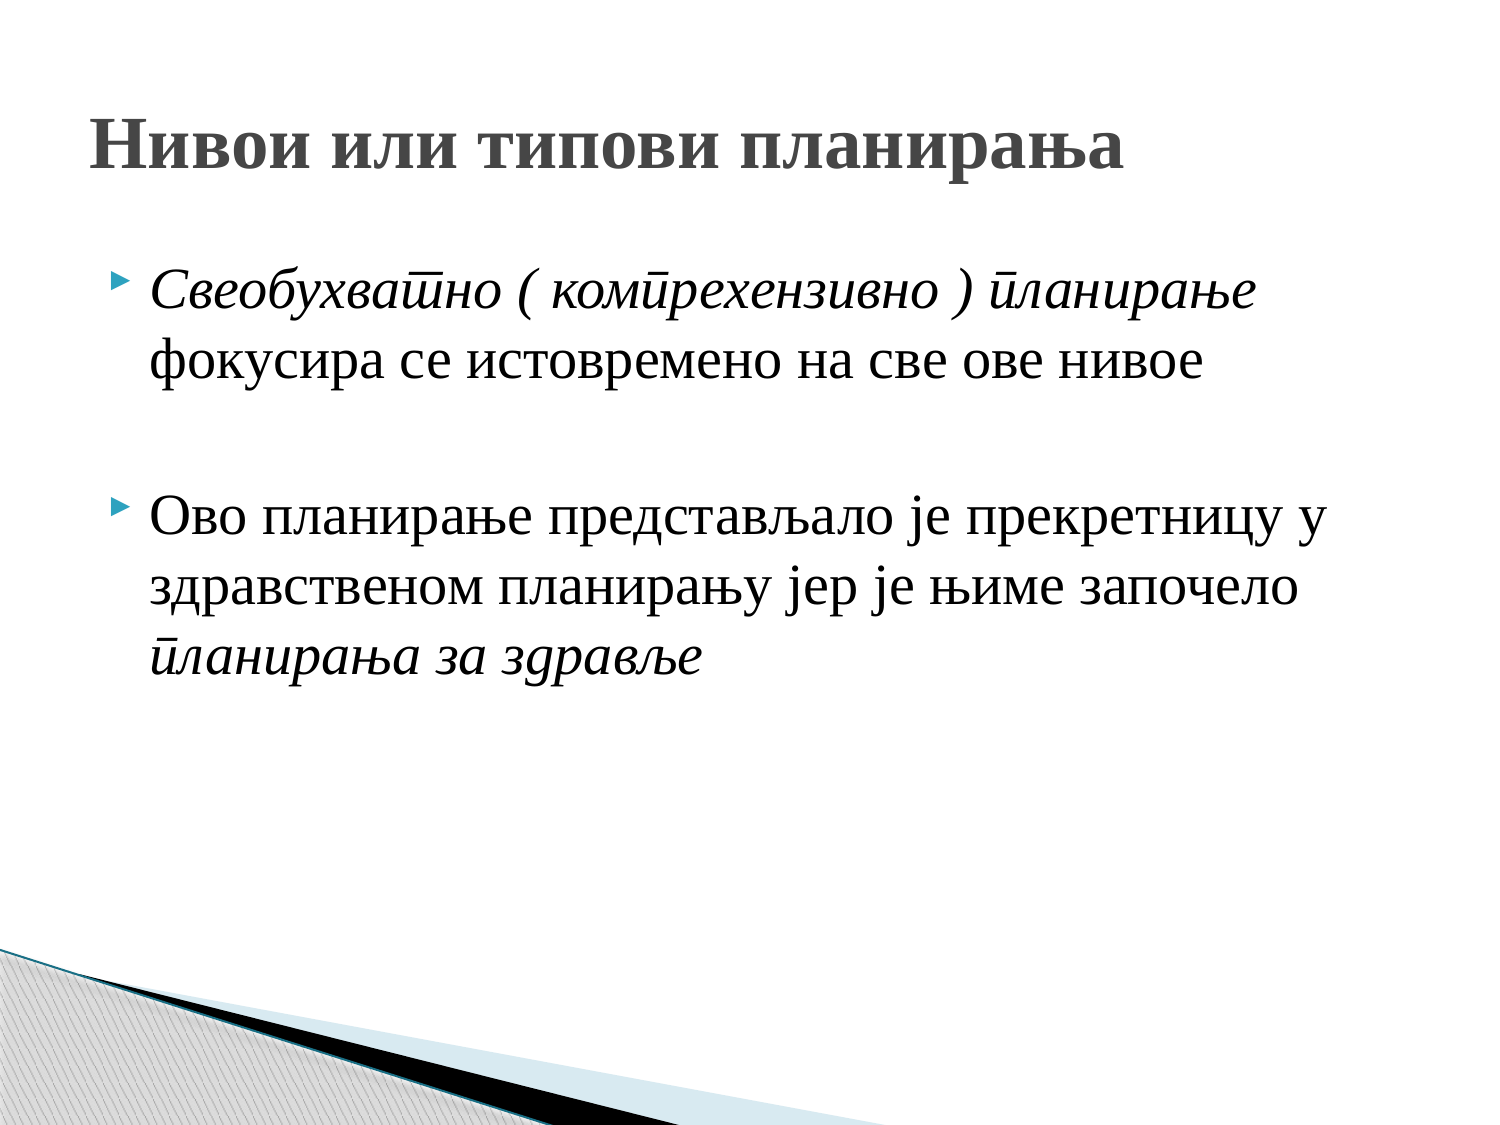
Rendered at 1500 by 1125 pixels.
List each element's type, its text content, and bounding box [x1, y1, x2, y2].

list Свеобухватно ( компрехензивно ) планирање фокусира се истовремено на све ове нивое Ово планирање представљало је прекретницу у здравственом планирању јер је њиме започело планирања за здравље [75, 243, 1425, 986]
title Нивои или типови планирања [75, 45, 1425, 233]
